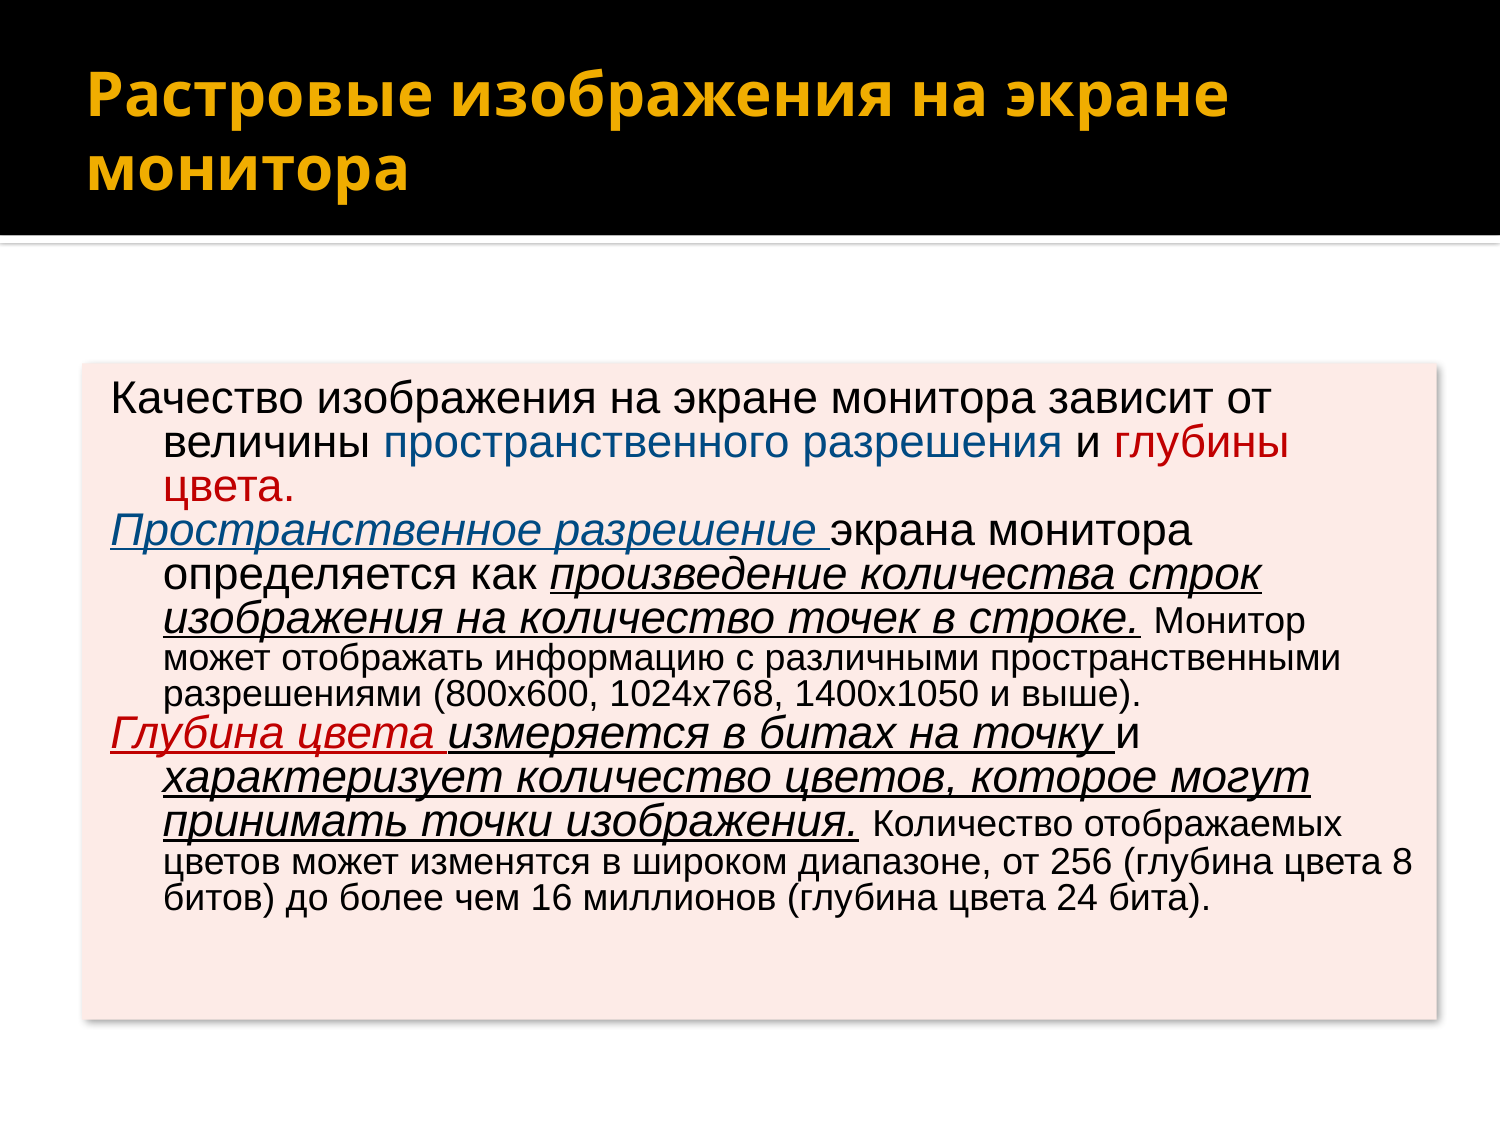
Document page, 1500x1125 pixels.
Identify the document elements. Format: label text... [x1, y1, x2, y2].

list Качество изображения на экране монитора зависит от величины пространственного разрешения и глубины цвета. Пространственное разрешение экрана монитора определяется как произведение количества строк изображения на количество точек в строке. Монитор может отображать информацию с различными пространственными разрешениями (800х600, 1024х768, 1400х1050 и выше). Глубина цвета измеряется в битах на точку и характеризует количество цветов, которое могут принимать точки изображения. Количество отображаемых цветов может изменятся в широком диапазоне, от 256 (глубина цвета 8 битов) до более чем 16 миллионов (глубина цвета 24 бита). [82, 363, 1437, 1020]
title Растровые изображения на экране монитора [70, 46, 1421, 211]
